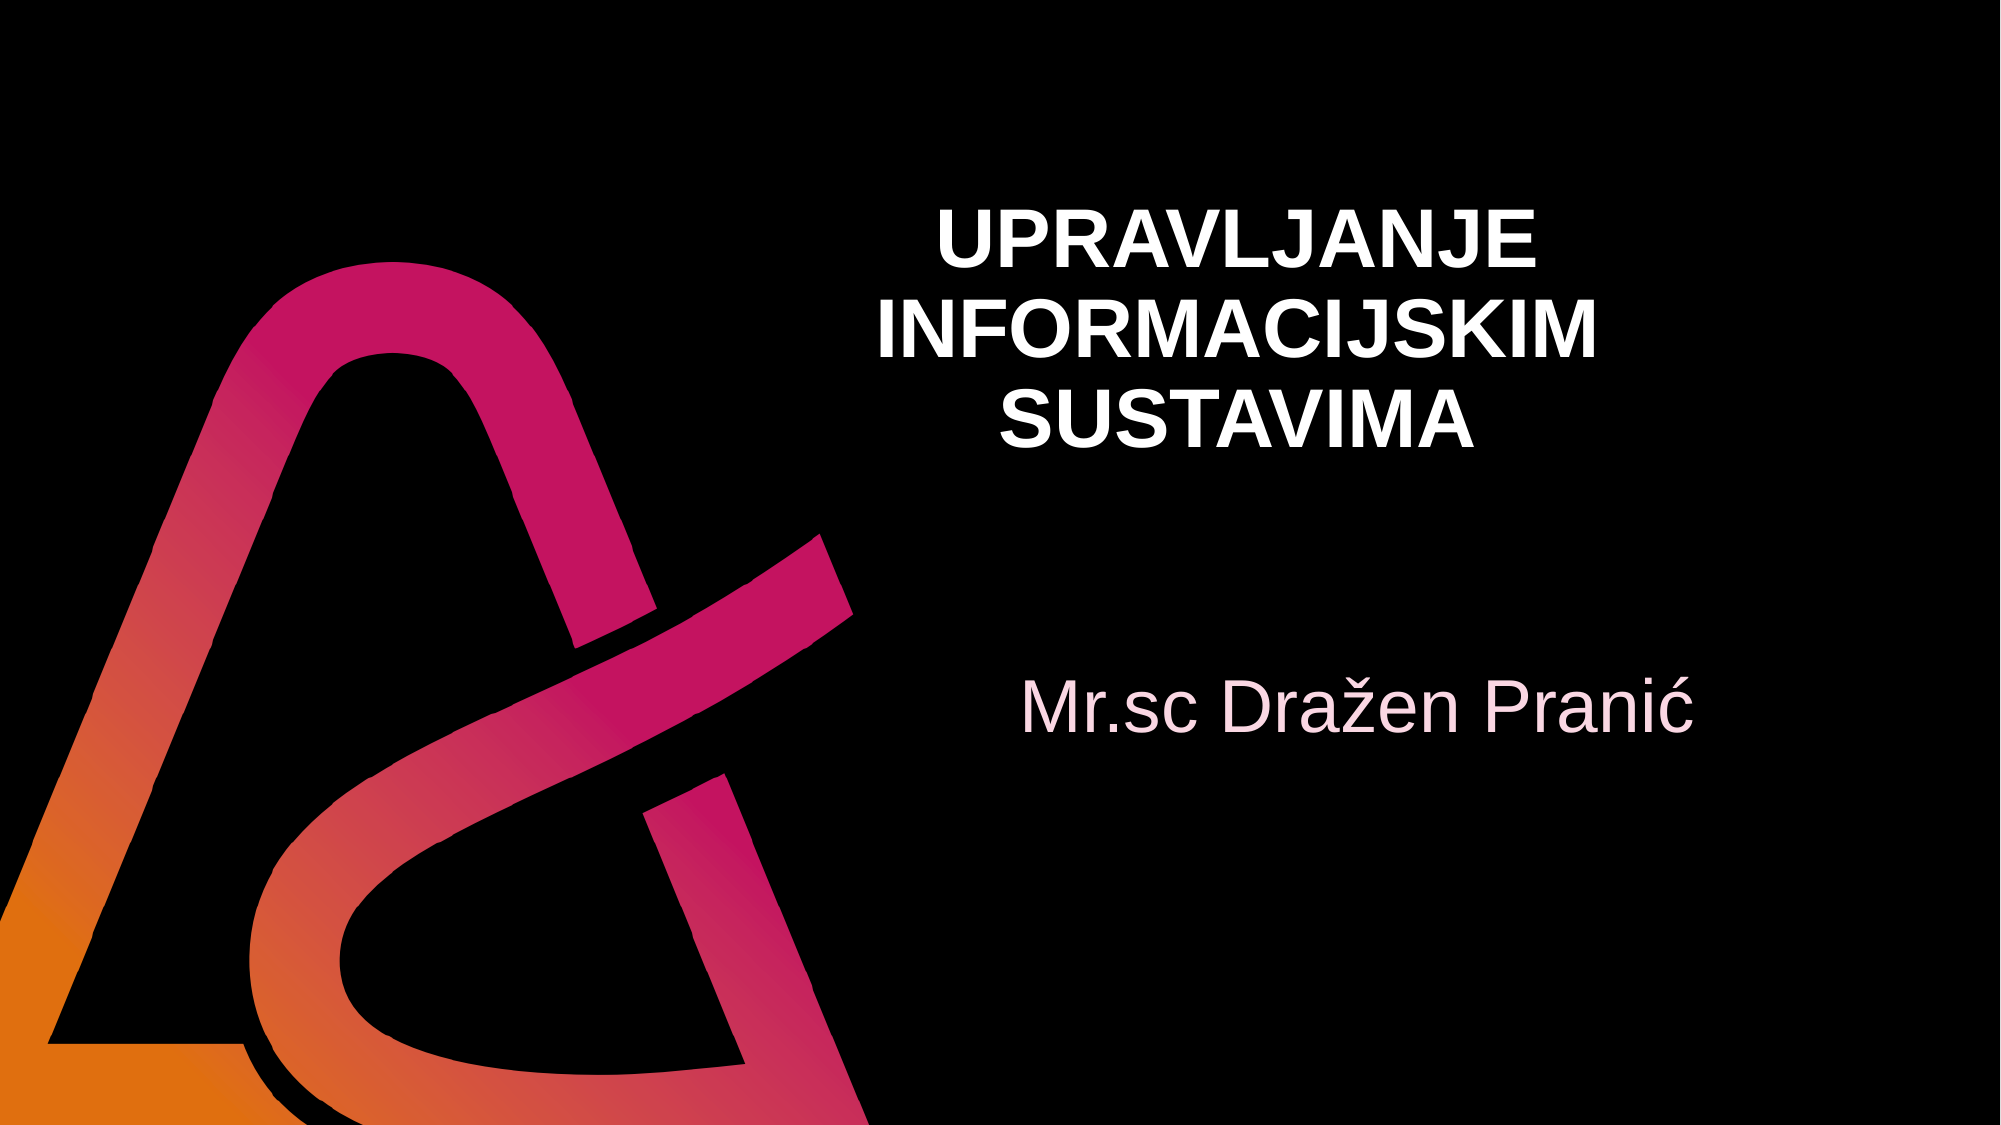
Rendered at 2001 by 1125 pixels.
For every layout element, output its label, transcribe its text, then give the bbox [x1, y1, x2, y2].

text_box Mr.sc Dražen Pranić [917, 649, 1797, 755]
title UPRAVLJANJE INFORMACIJSKIM SUSTAVIMA [720, 152, 1755, 509]
